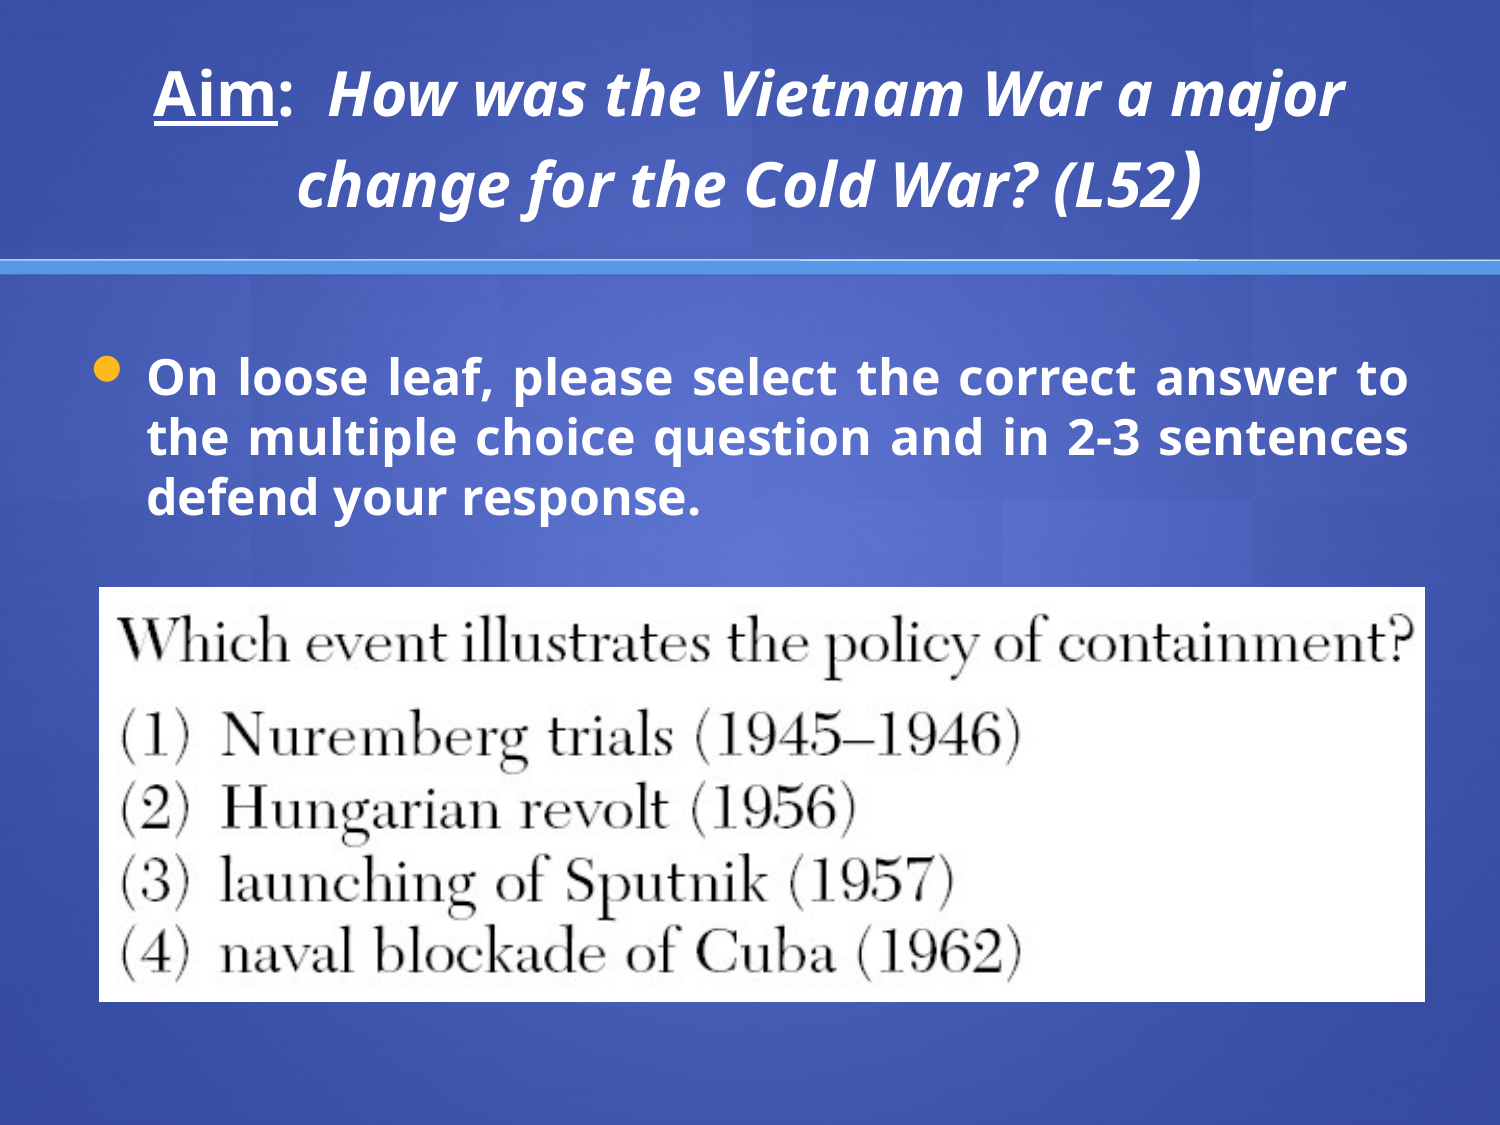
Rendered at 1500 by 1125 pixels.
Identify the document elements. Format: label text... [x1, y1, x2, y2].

picture [98, 586, 1427, 1003]
title Aim: How was the Vietnam War a major change for the Cold War? (L52) [75, 45, 1425, 233]
list On loose leaf, please select the correct answer to the multiple choice question and in 2-3 sentences defend your response. [75, 337, 1425, 988]
